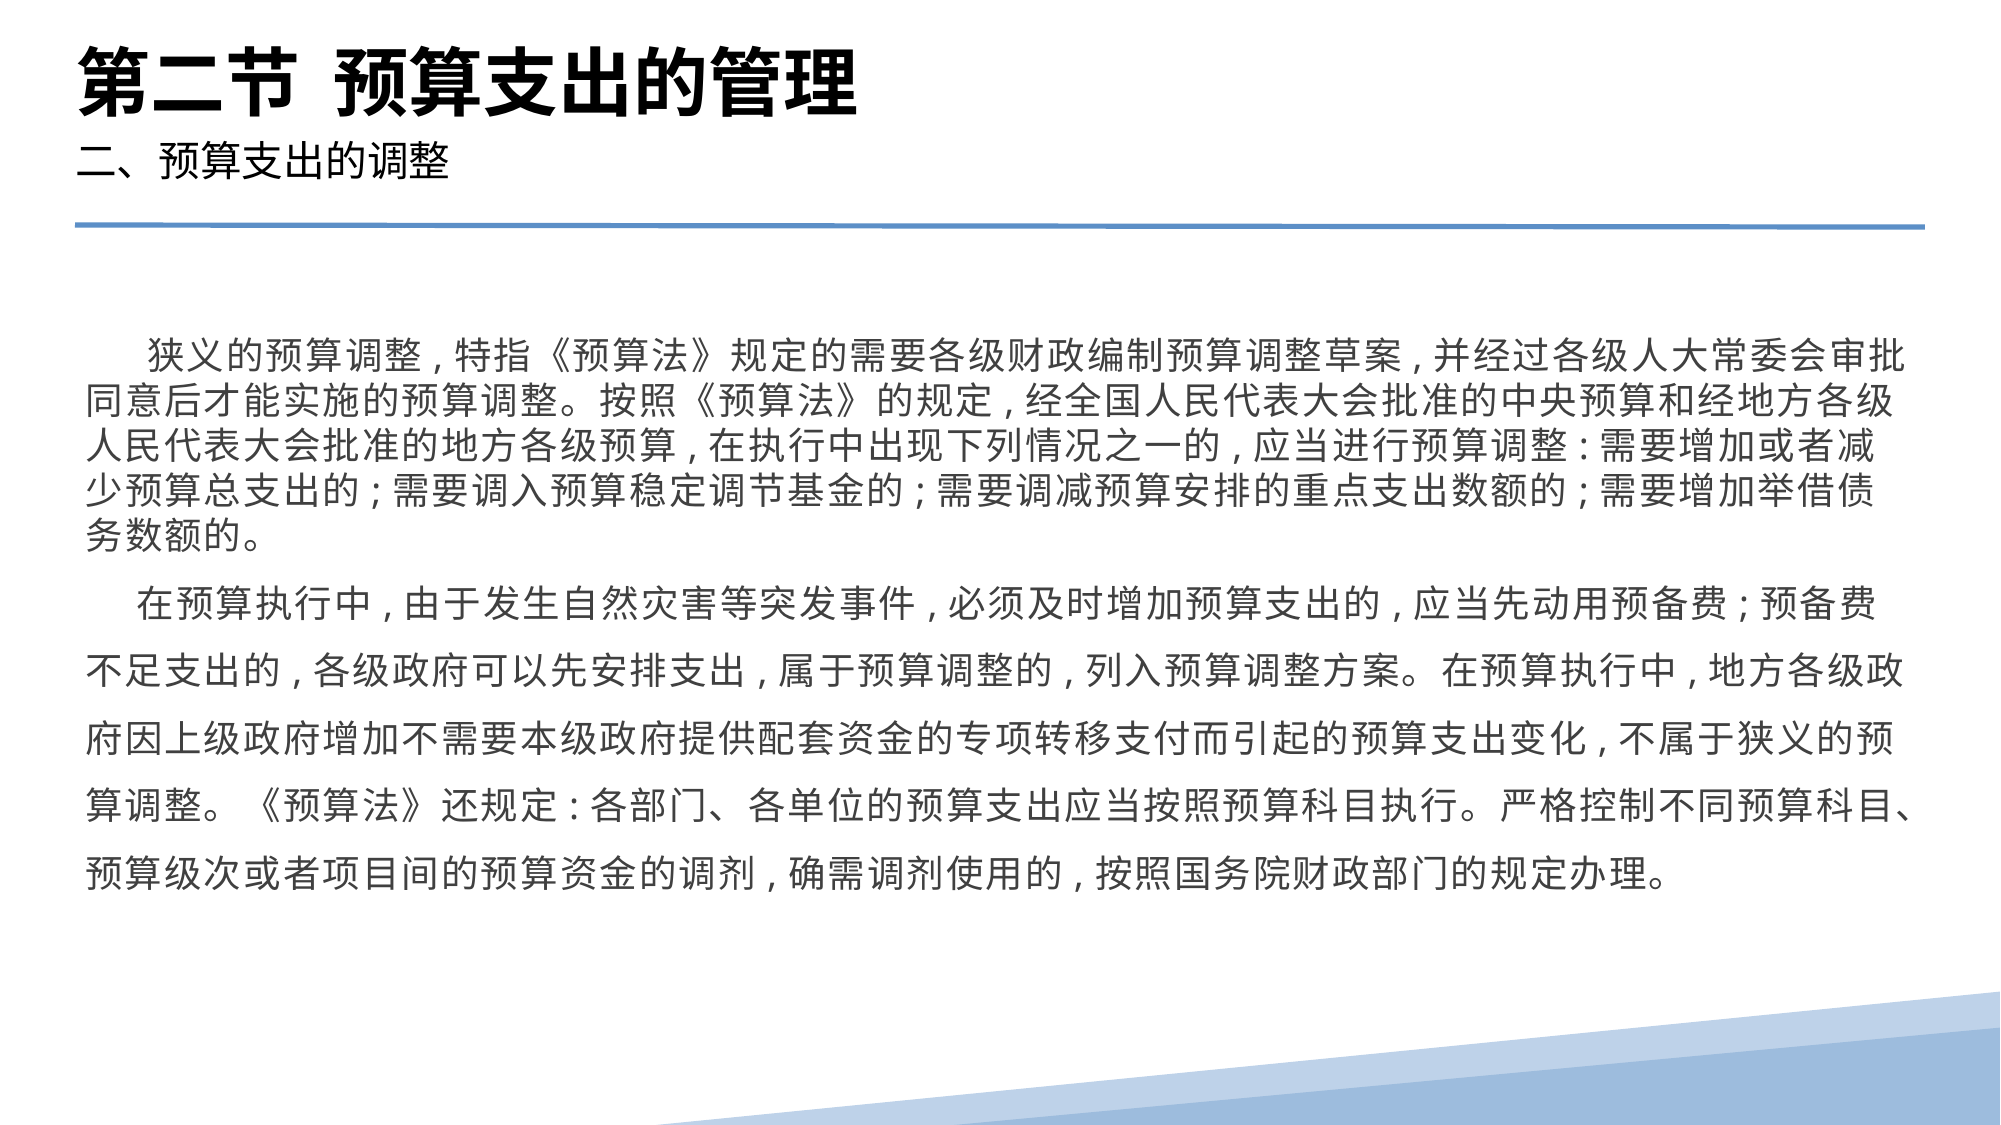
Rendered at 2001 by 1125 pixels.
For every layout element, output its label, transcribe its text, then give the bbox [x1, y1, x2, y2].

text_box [656, 991, 2000, 1125]
text_box 第二节 预算支出的管理 [75, 24, 1925, 124]
text_box 狭义的预算调整,特指《预算法》规定的需要各级财政编制预算调整草案,并经过各级人大常委会审批同意后才能实施的预算调整。按照《预算法》的规定,经全国人民代表大会批准的中央预算和经地方各级人民代表大会批准的地方各级预算,在执行中出现下列情况之一的,应当进行预算调整:需要增加或者减少预算总支出的;需要调入预算稳定调节基金的;需要调减预算安排的重点支出数额的;需要增加举借债务数额的。 在预算执行中,由于发生自然灾害等突发事件,必须及时增加预算支出的,应当先动用预备费;预备费不足支出的,各级政府可以先安排支出,属于预算调整的,列入预算调整方案。在预算执行中,地方各级政府因上级政府增加不需要本级政府提供配套资金的专项转移支付而引起的预算支出变化,不属于狭义的预算调整。《预算法》还规定:各部门、各单位的预算支出应当按照预算科目执行。严格控制不同预算科目、预算级次或者项目间的预算资金的调剂,确需调剂使用的,按照国务院财政部门的规定办理。 [75, 266, 1925, 961]
text_box 二、预算支出的调整 [75, 124, 1925, 200]
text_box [74, 224, 1925, 228]
